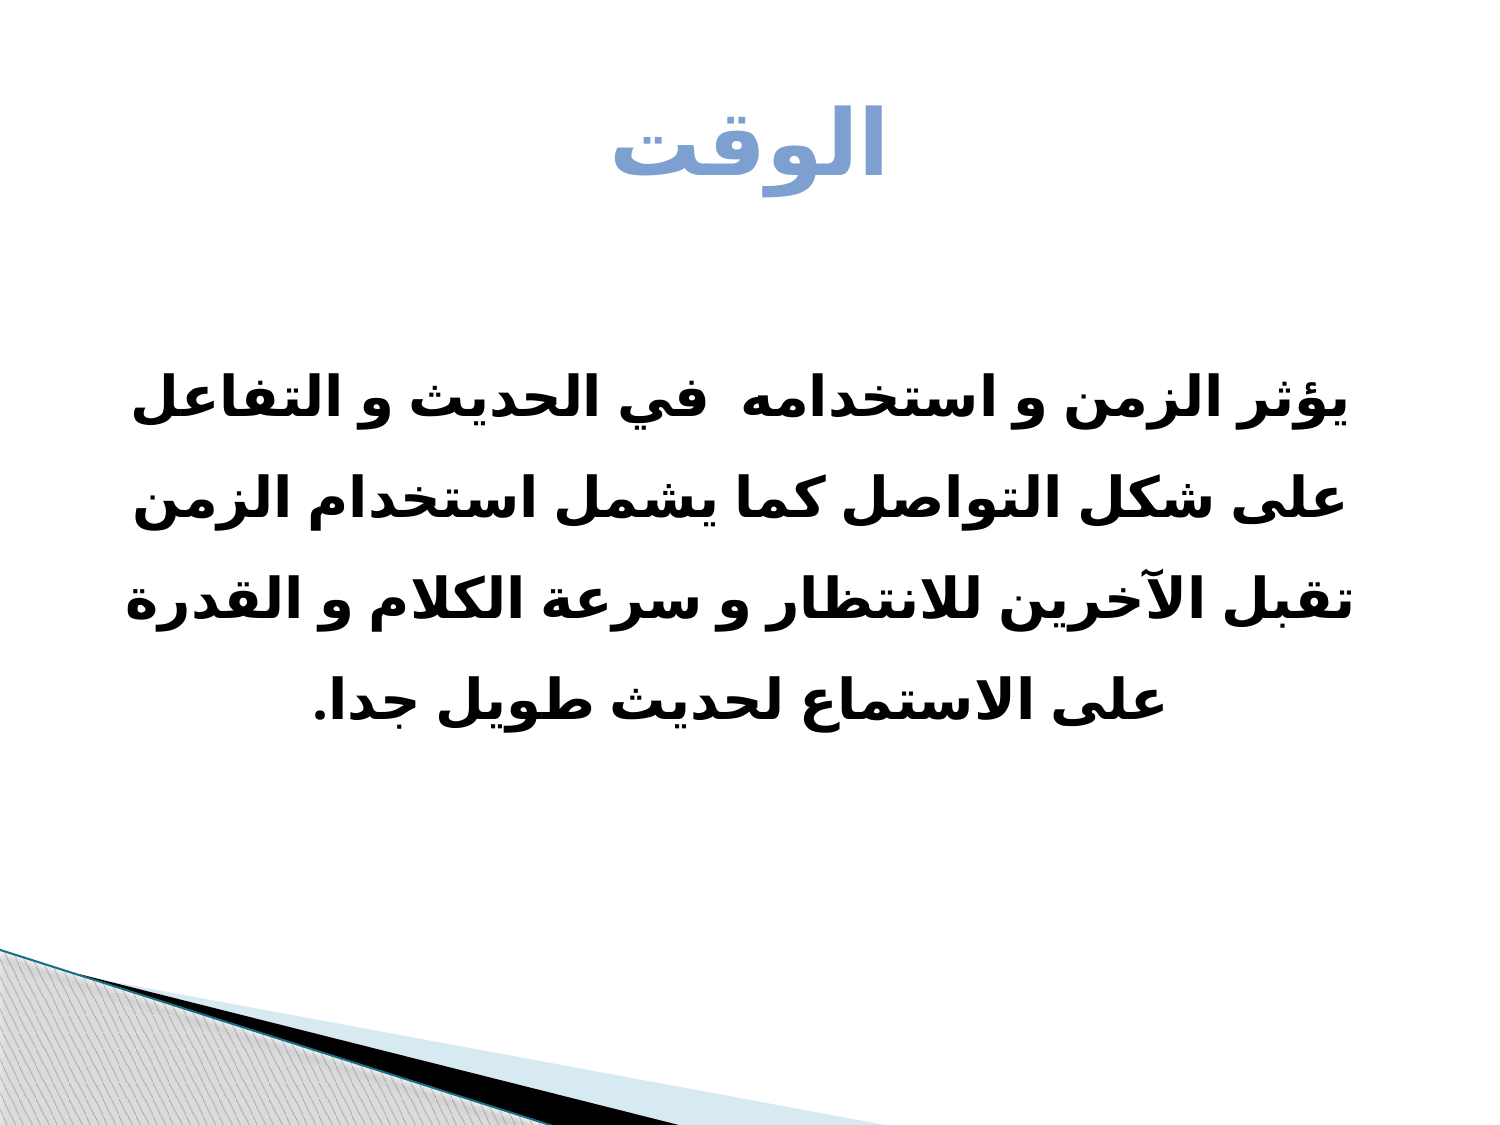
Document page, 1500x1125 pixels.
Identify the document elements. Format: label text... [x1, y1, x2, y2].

title الوقت [75, 45, 1425, 233]
list يؤثر الزمن و استخدامه في الحديث و التفاعل على شكل التواصل كما يشمل استخدام الزمن تقبل الآخرين للانتظار و سرعة الكلام و القدرة على الاستماع لحديث طويل جدا. [75, 243, 1425, 986]
